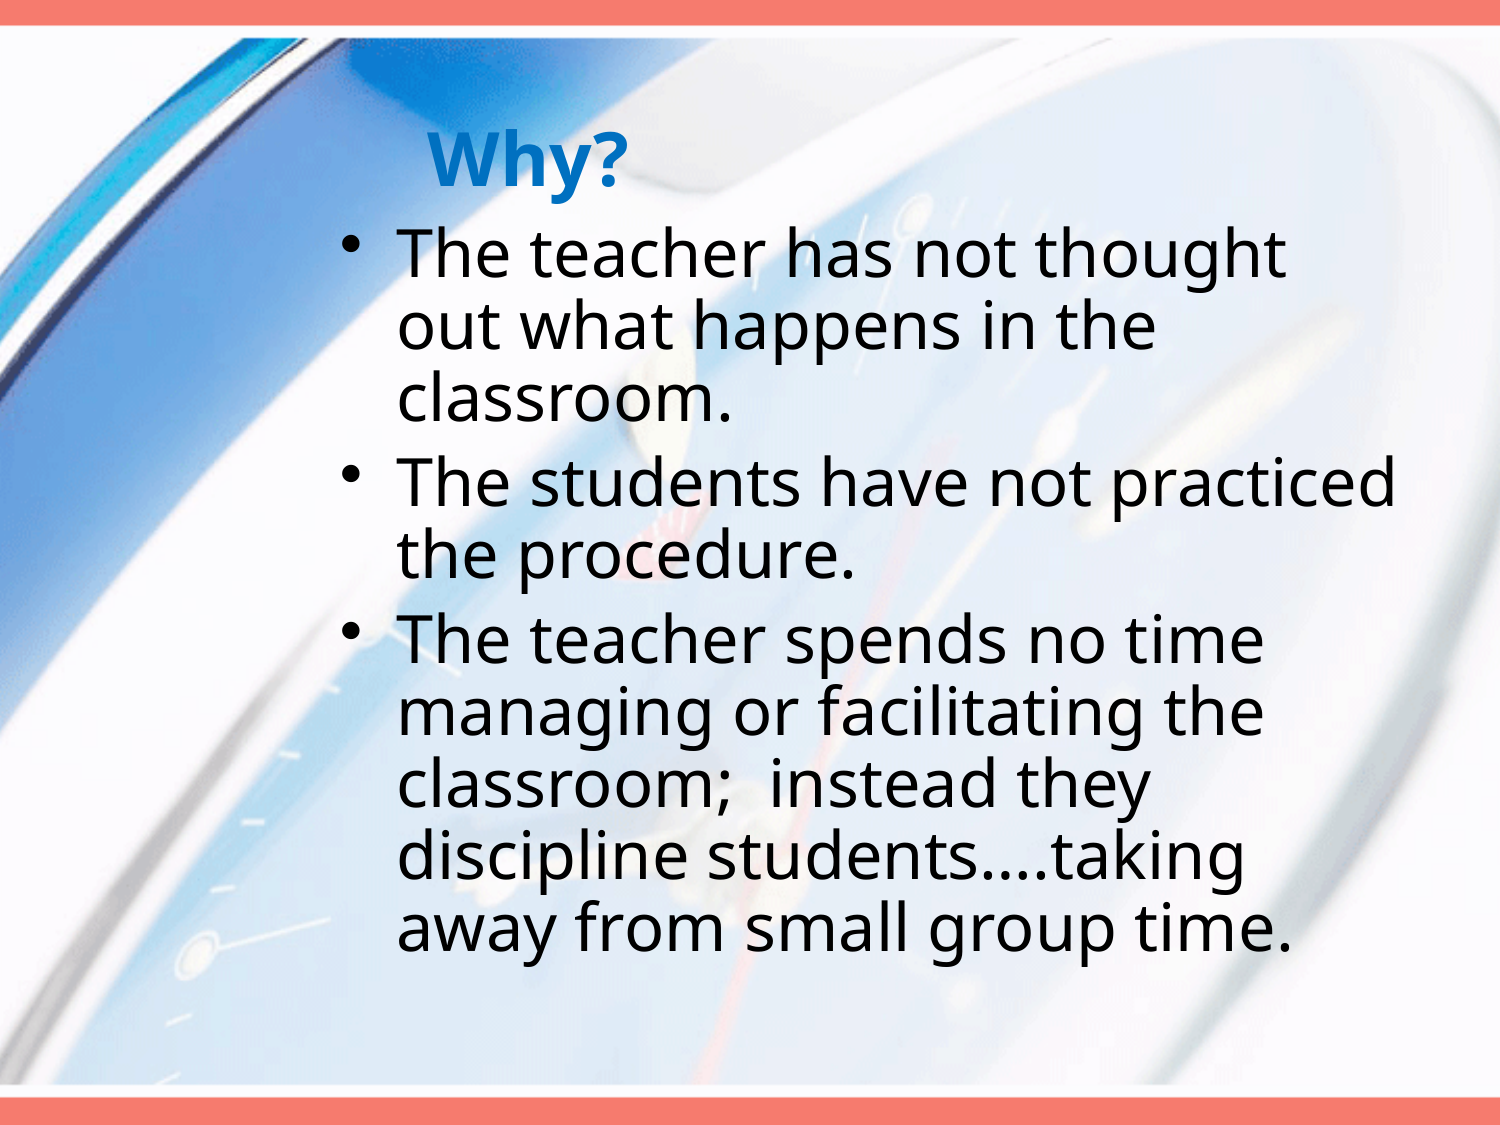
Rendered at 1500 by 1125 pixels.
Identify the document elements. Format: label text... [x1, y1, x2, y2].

picture [0, 0, 1500, 1125]
list The teacher has not thought out what happens in the classroom. The students have not practiced the procedure. The teacher spends no time managing or facilitating the classroom; instead they discipline students….taking away from small group time. [324, 212, 1425, 1006]
title Why? [412, 87, 1425, 212]
